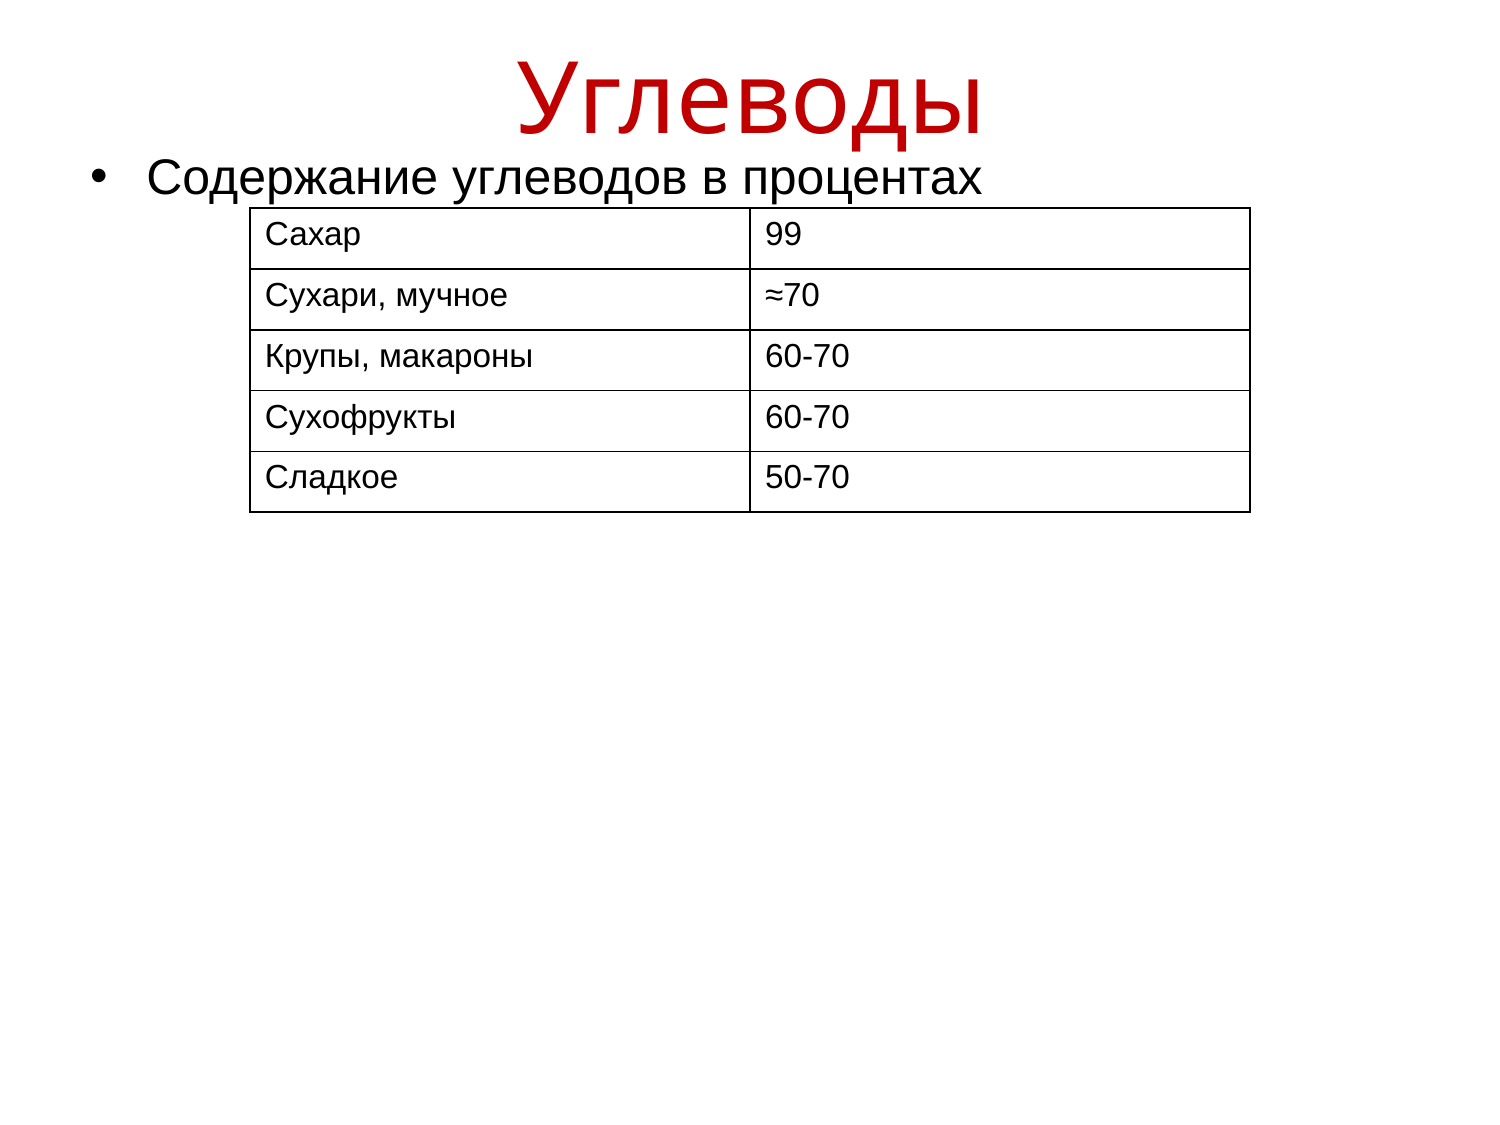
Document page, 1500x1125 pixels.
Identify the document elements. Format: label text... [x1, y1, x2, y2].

table_cell 50-70 [751, 452, 1249, 511]
table_header 99 [751, 209, 1249, 268]
title Углеводы [76, 0, 1427, 188]
table_cell Крупы, макароны [251, 331, 749, 390]
table_cell ≈70 [751, 270, 1249, 329]
table_cell Сухари, мучное [251, 270, 749, 329]
list Содержание углеводов в процентах [75, 137, 1425, 1005]
table_header Сахар [251, 209, 749, 268]
table_cell Сладкое [251, 452, 749, 511]
table_cell 60-70 [751, 391, 1249, 451]
table_cell Сухофрукты [251, 391, 749, 451]
table_cell 60-70 [751, 331, 1249, 390]
